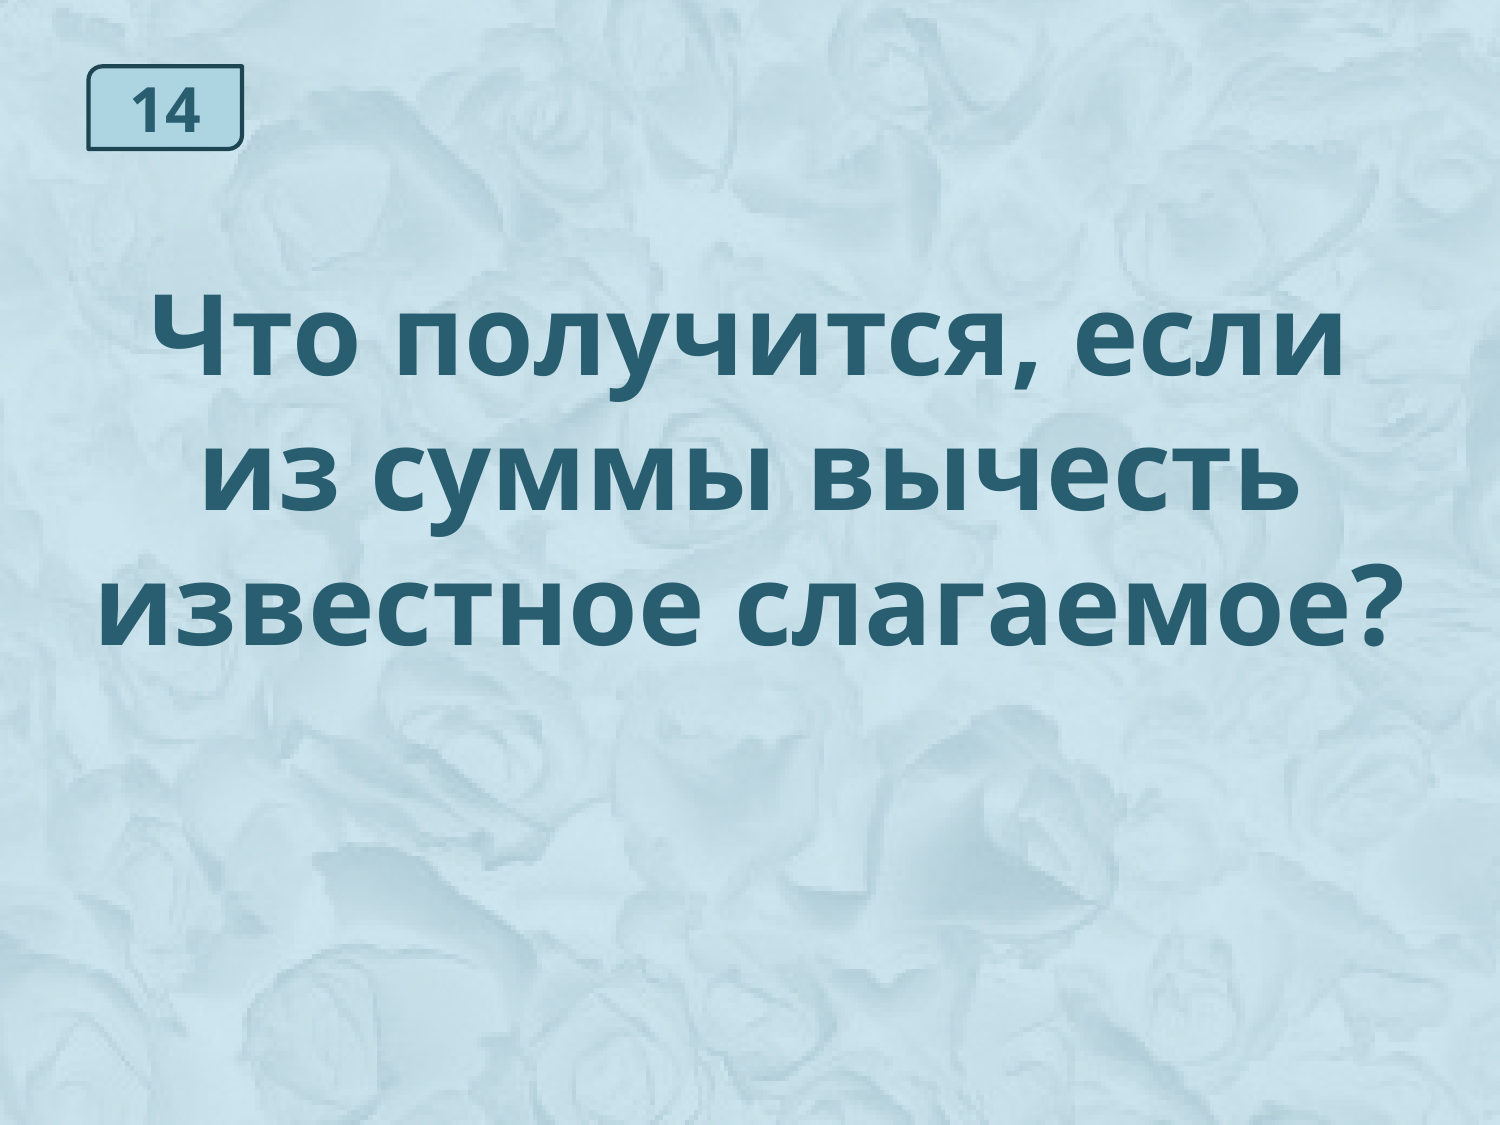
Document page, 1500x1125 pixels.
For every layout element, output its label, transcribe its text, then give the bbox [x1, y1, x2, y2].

text_box 14 [86, 64, 245, 152]
text_box Что получится, если из суммы вычесть известное слагаемое? [76, 255, 1424, 676]
